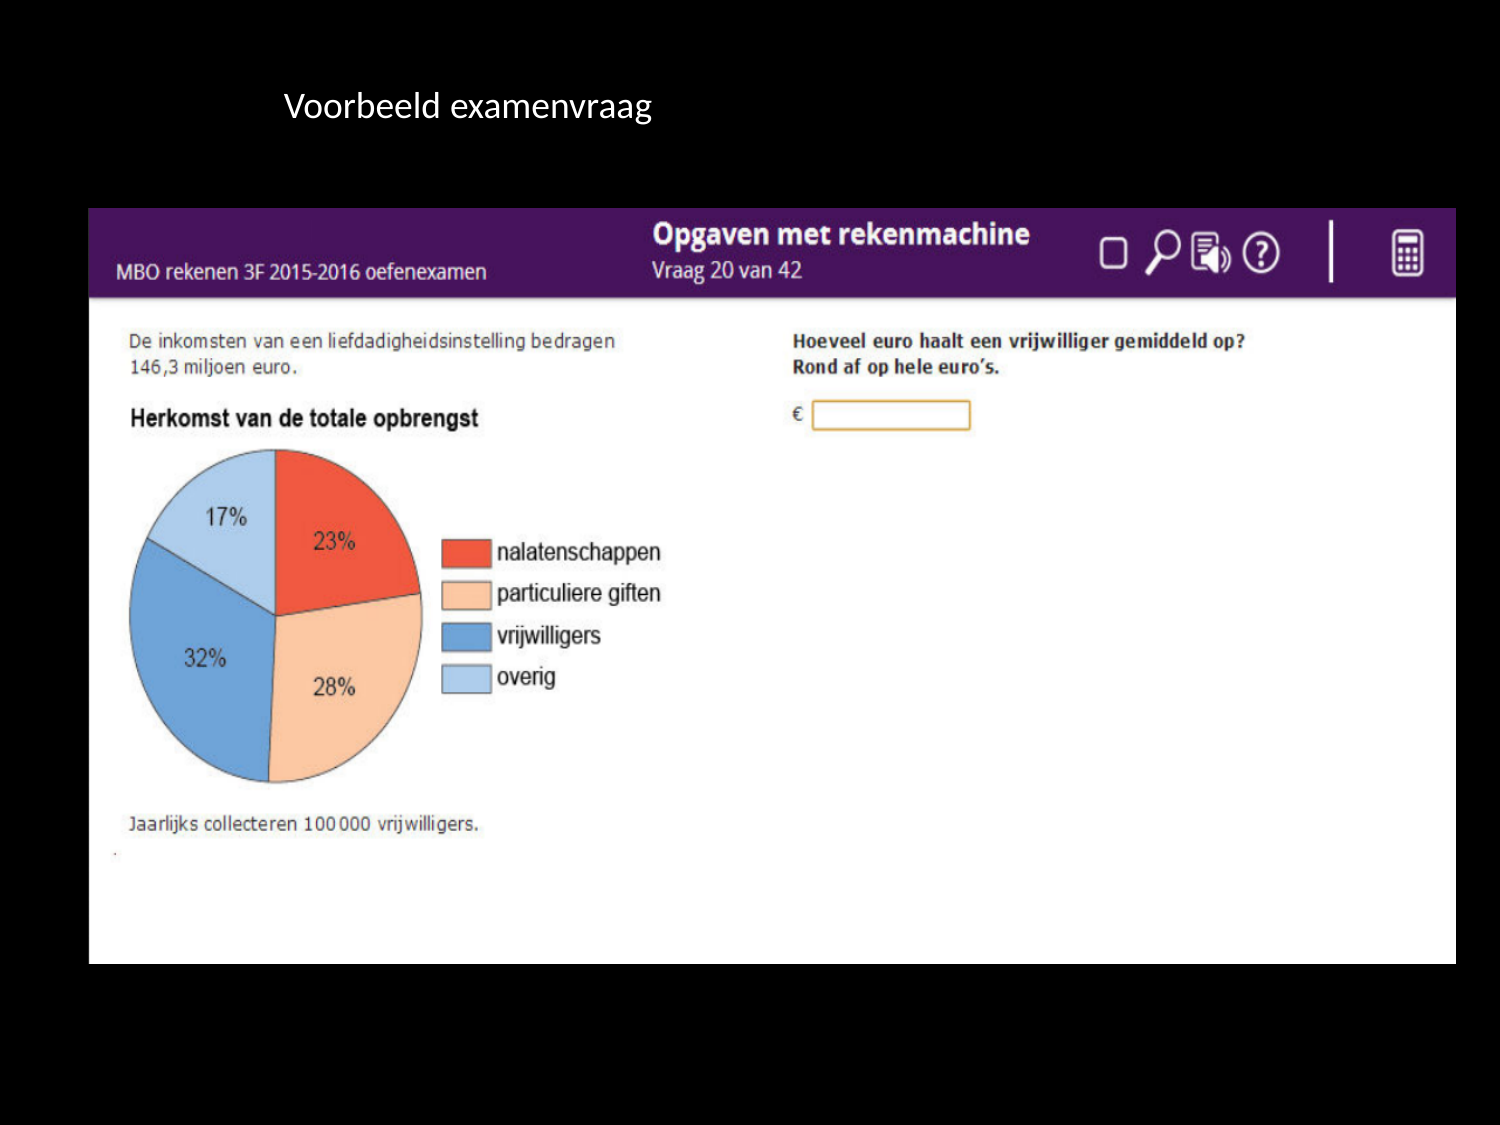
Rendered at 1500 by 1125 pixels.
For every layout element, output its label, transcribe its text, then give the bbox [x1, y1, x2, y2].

text_box Voorbeeld examenvraag 2015 -2016 [268, 74, 848, 134]
picture [88, 207, 1457, 965]
